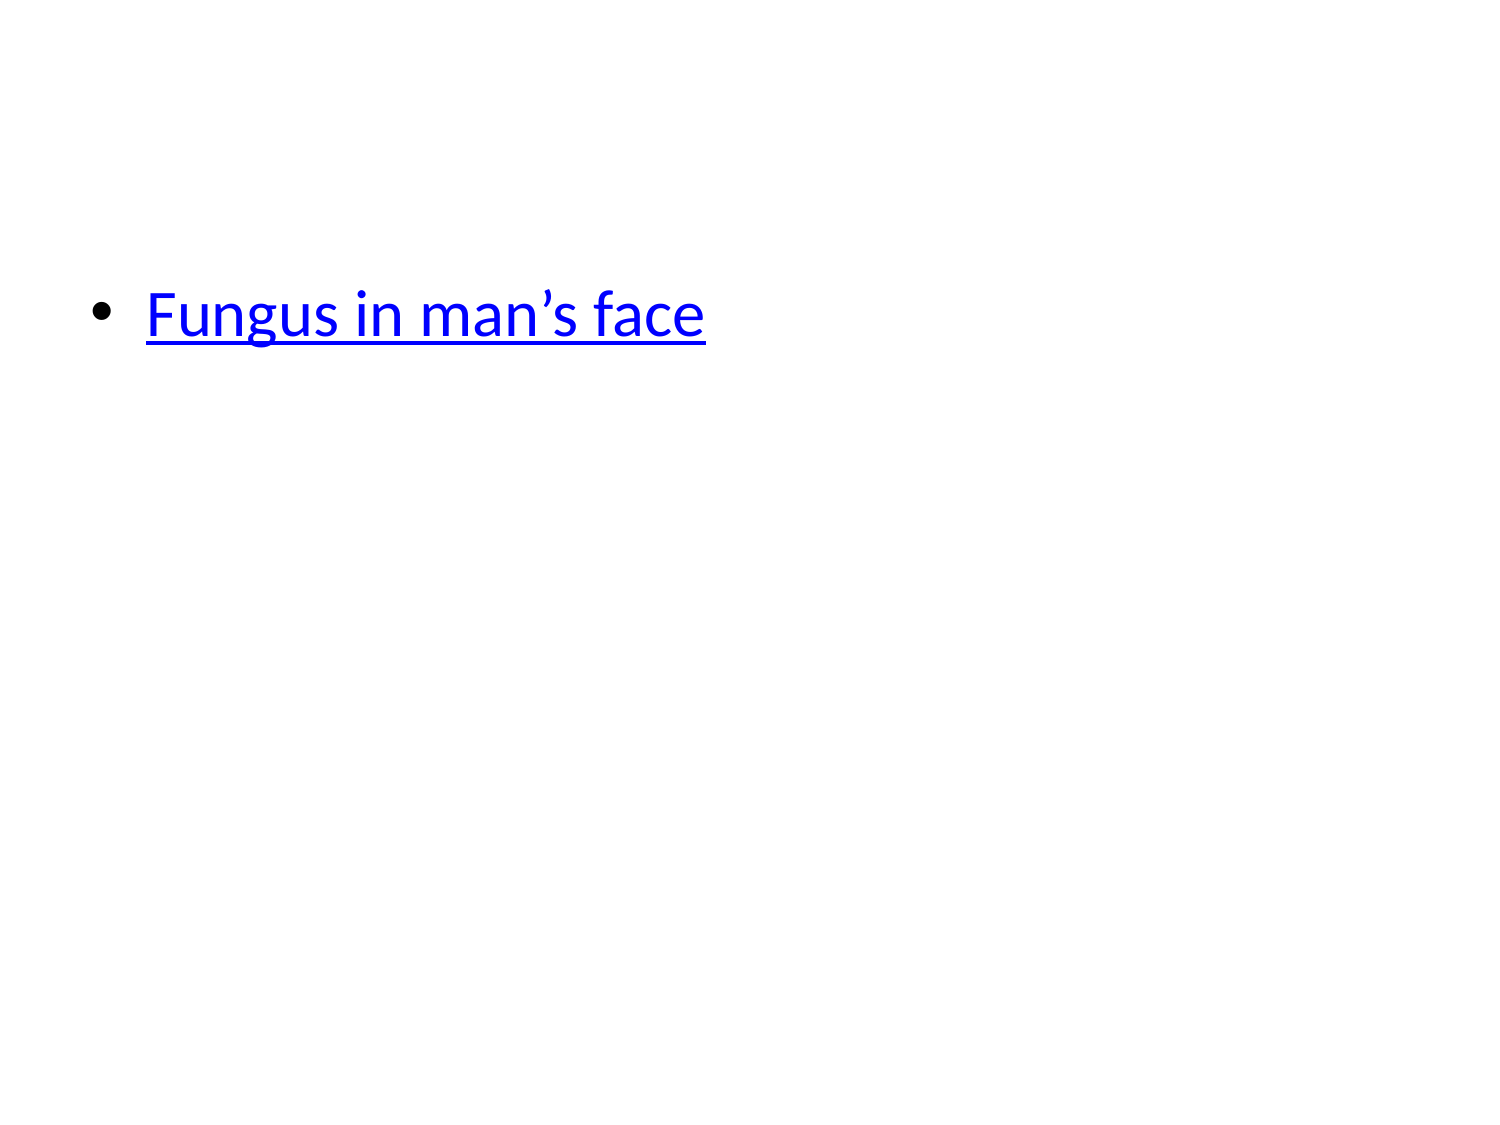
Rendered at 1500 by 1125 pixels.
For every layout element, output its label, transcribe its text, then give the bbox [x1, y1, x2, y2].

list Fungus in man’s face [75, 262, 1425, 1005]
